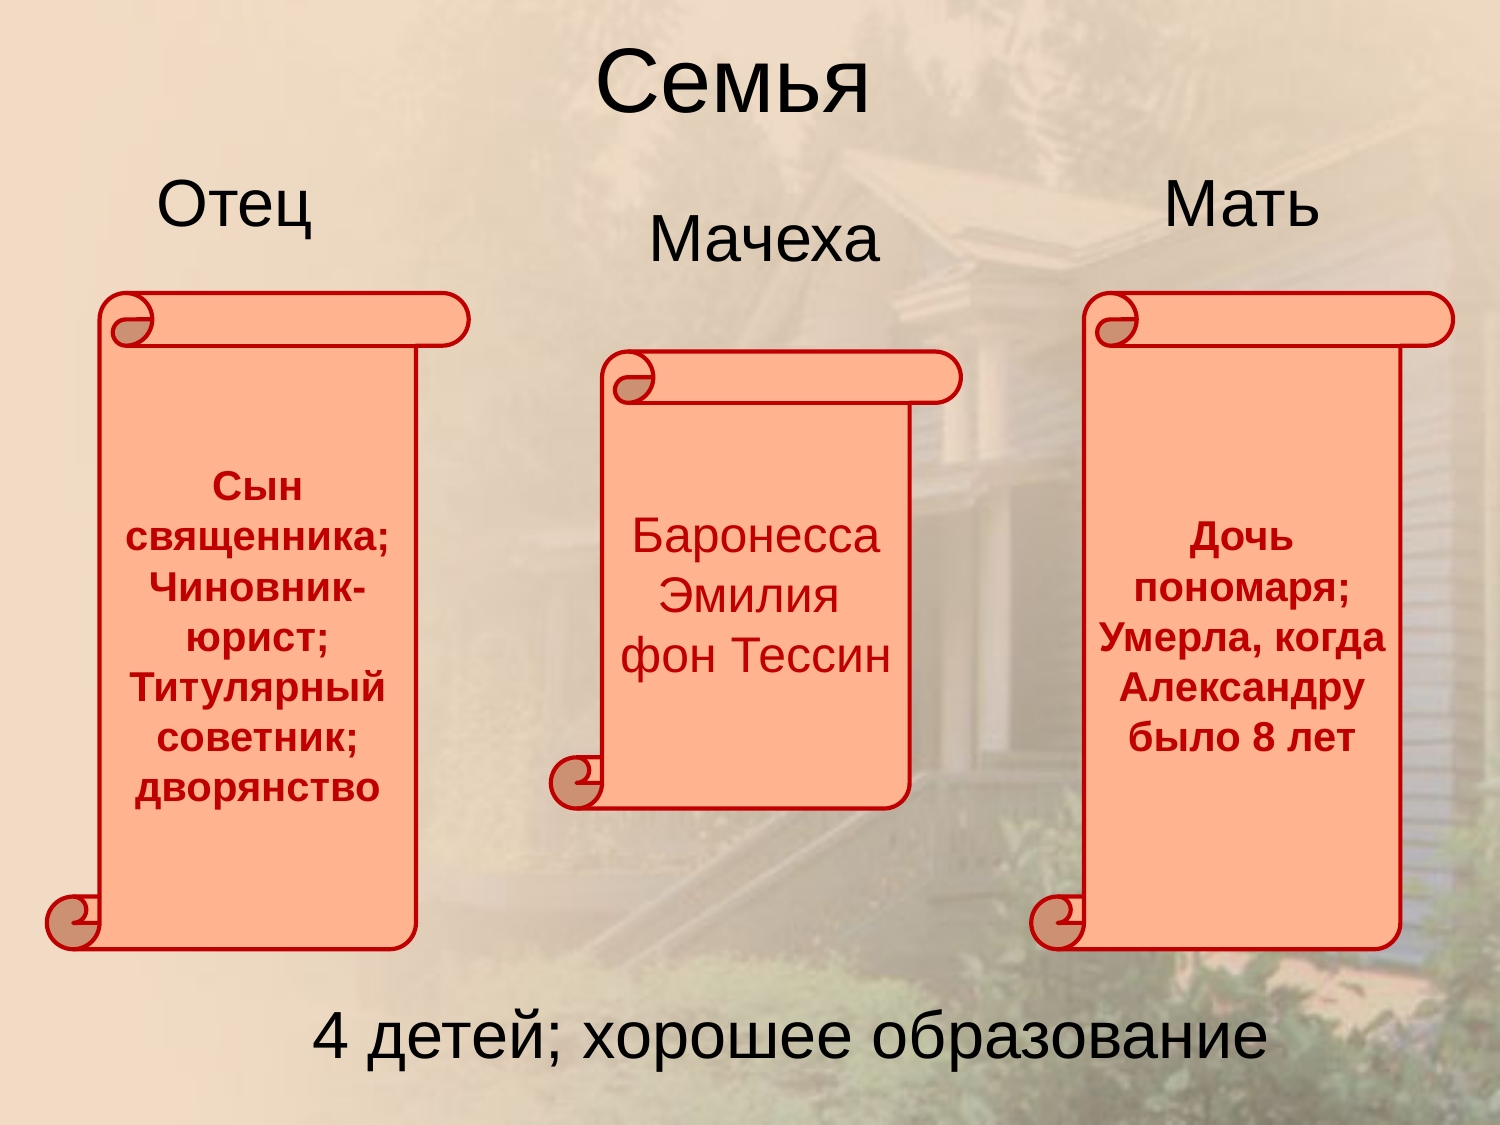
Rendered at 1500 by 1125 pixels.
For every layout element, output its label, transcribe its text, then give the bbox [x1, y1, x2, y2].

text_box Мачеха [633, 187, 896, 283]
picture [0, 0, 1500, 1125]
text_box Мать [1149, 152, 1337, 247]
title Семья [58, 0, 1409, 153]
text_box Сын священника; Чиновник-юрист; Титулярный советник; дворянство [44, 290, 471, 952]
text_box Баронесса Эмилия фон Тессин [548, 349, 963, 811]
text_box 4 детей; хорошее образование [297, 984, 1286, 1079]
text_box Отец [141, 152, 329, 247]
text_box Дочь пономаря; Умерла, когда Александру было 8 лет [1029, 290, 1456, 952]
